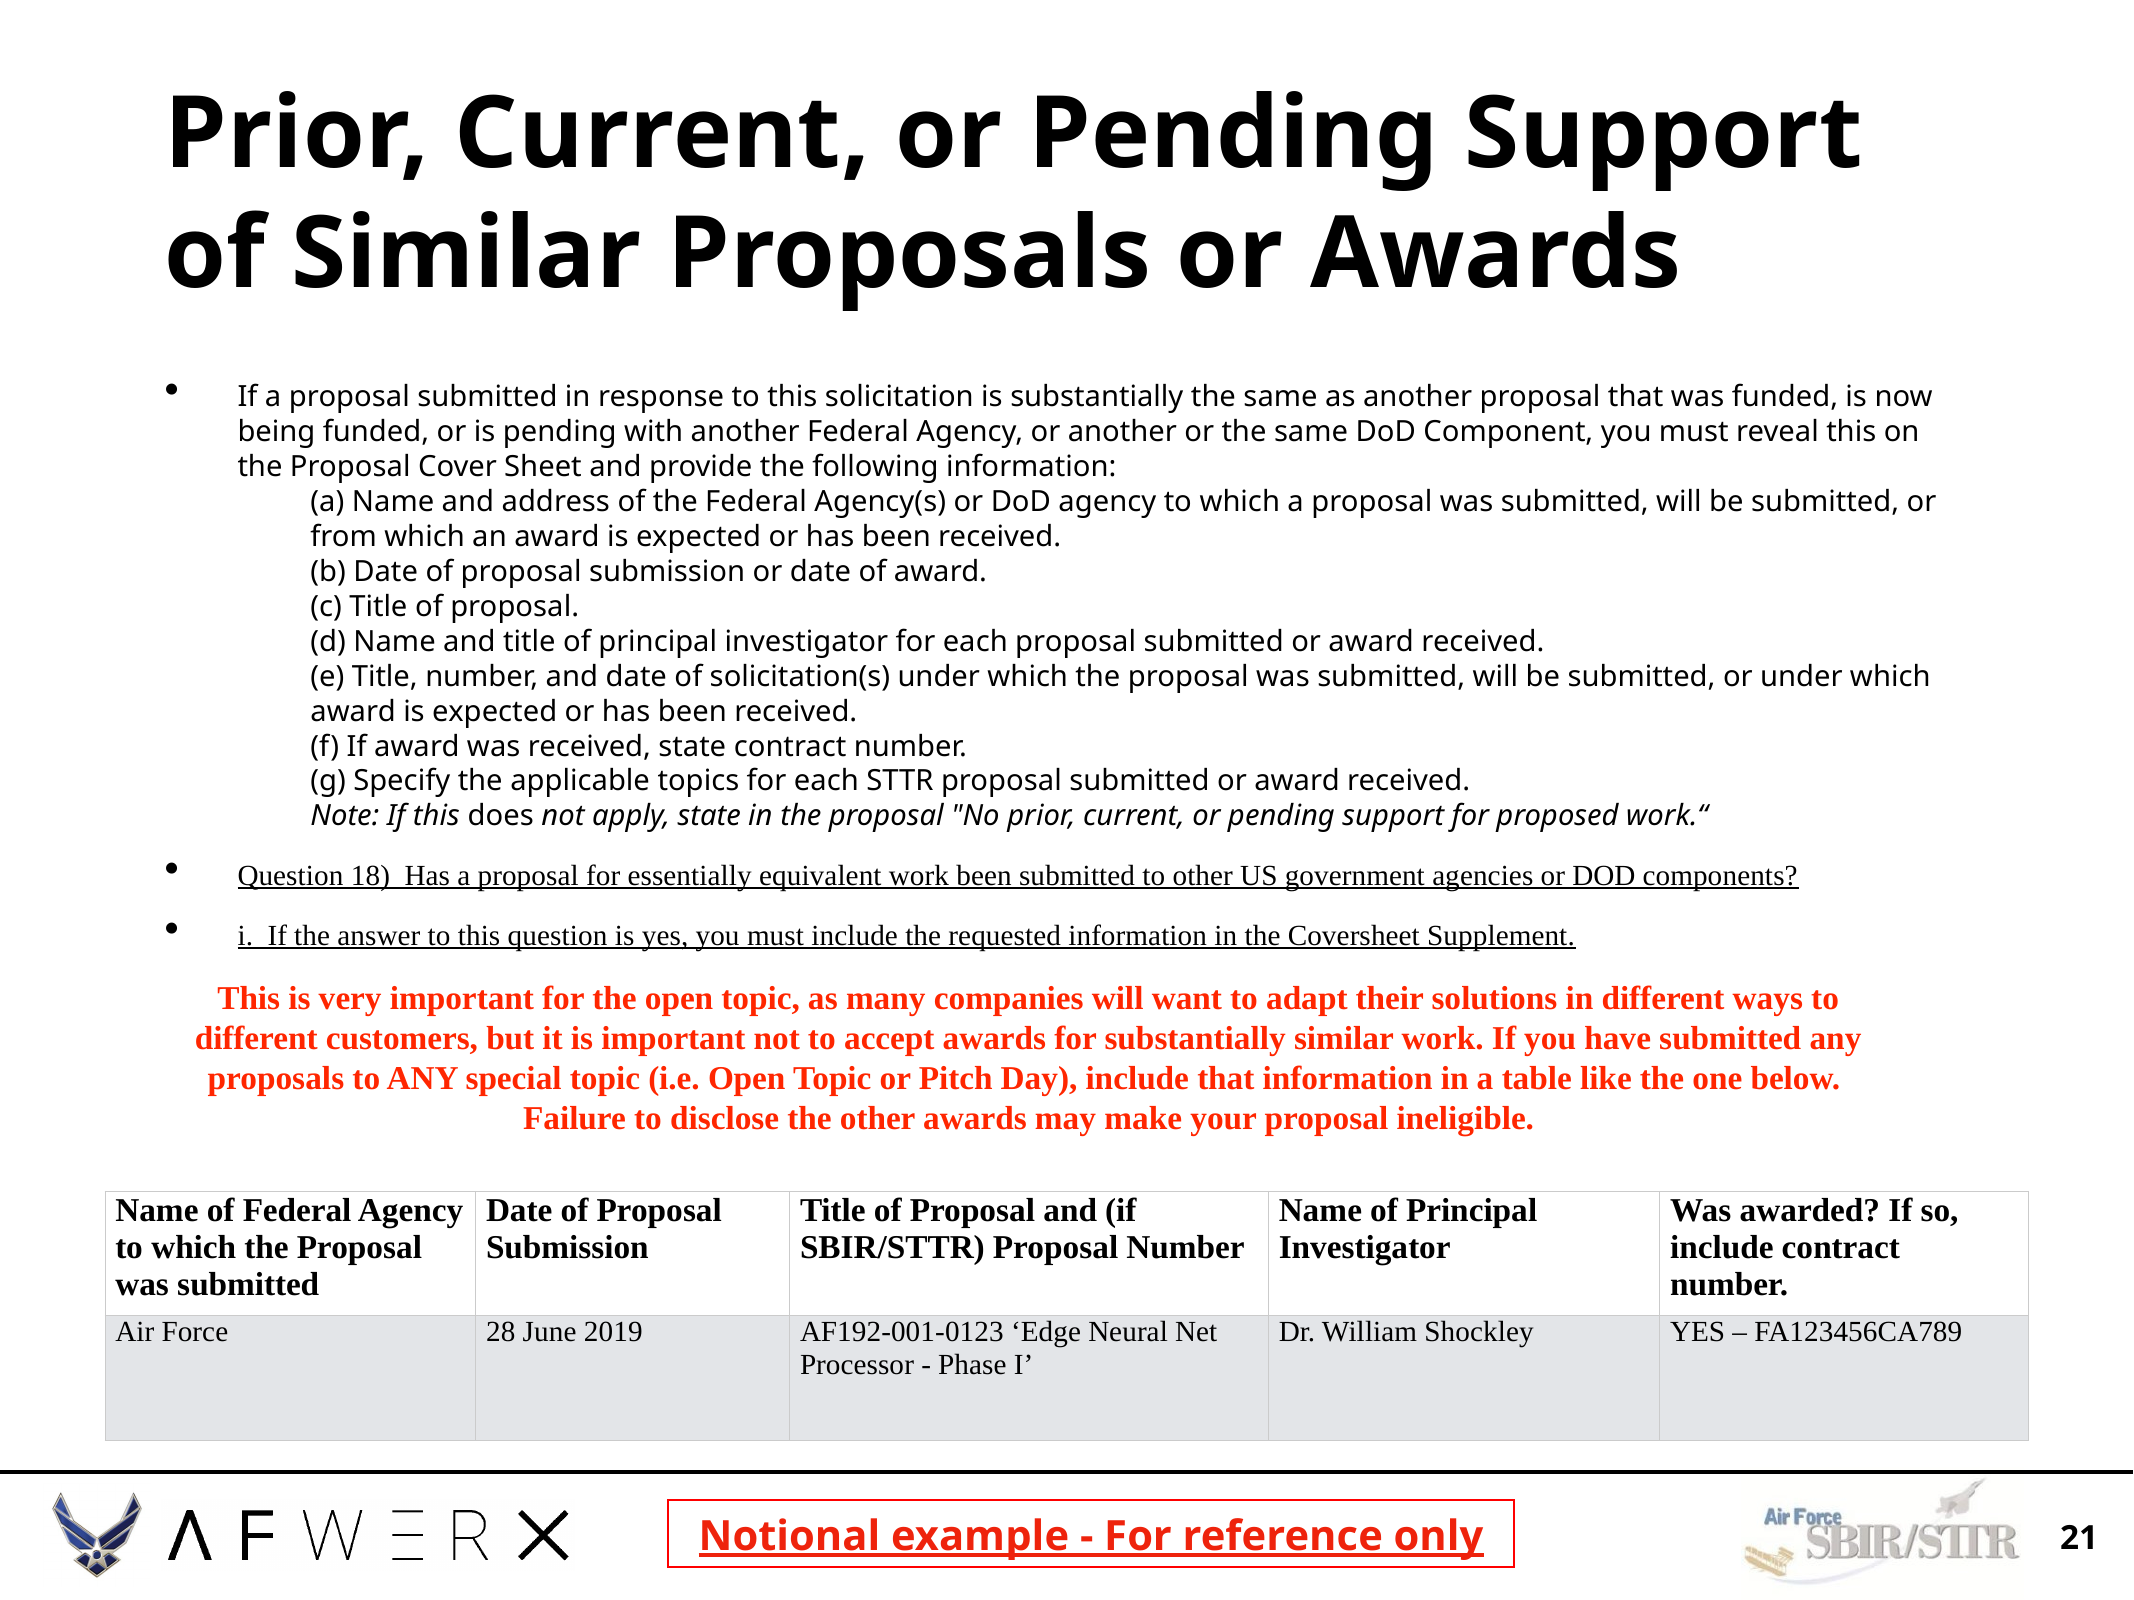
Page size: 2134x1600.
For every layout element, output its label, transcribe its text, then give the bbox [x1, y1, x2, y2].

table_header Title of Proposal and (if SBIR/STTR) Proposal Number [790, 1192, 1268, 1315]
table_cell Air Force [106, 1316, 475, 1440]
table_header Was awarded? If so, include contract number. [1660, 1192, 2028, 1315]
list If a proposal submitted in response to this solicitation is substantially the same as another proposal that was funded, is now being funded, or is pending with another Federal Agency, or another or the same DoD Component, you must reveal this on the Proposal Cover Sheet and provide the following information: (a) Name and address of the Federal Agency(s) or DoD agency to which a proposal was submitted, will be submitted, or from which an award is expected or has been received. (b) Date of proposal submission or date of award. (c) Title of proposal. (d) Name and title of principal investigator for each proposal submitted or award received. (e) Title, number, and date of solicitation(s) under which the proposal was submitted, will be submitted, or under which award is expected or has been received. (f) If award was received, state contract number. (g) Specify the applicable topics for each STTR proposal submitted or award received. Note: If this does not apply, state in the proposal "No prior, current, or pending support for proposed work.“ Question 18) Has a proposal for essentially equivalent work been submitted to other US government agencies or DOD components? i. If the answer to this question is yes, you must include the requested information in the Coversheet Supplement. This is very important for the open topic, as many companies will want to adapt their solutions in different ways to different customers, but it is important not to accept awards for substantially similar work. If you have submitted any proposals to ANY special topic (i.e. Open Topic or Pitch Day), include that information in a table like the one below. Failure to disclose the other awards may make your proposal ineligible. [155, 368, 1978, 1140]
picture [43, 1483, 151, 1587]
table_cell 28 June 2019 [476, 1316, 789, 1440]
text_box Most Phase I companies do have these costs. Provide estimates and top-level details of your estimated travel costs. (The actual values are likely to be different than these estimates, and that is okay.) [1741, 1474, 2024, 1600]
table_cell Dr. William Shockley [1269, 1316, 1659, 1440]
table_header Name of Federal Agency to which the Proposal was submitted [106, 1192, 475, 1315]
table_header Date of Proposal Submission [476, 1192, 789, 1315]
table_header Name of Principal Investigator [1269, 1192, 1659, 1315]
table_cell AF192-001-0123 ‘Edge Neural Net Processor - Phase I’ [790, 1316, 1268, 1440]
title Prior, Current, or Pending Support of Similar Proposals or Awards [155, 41, 1978, 334]
table_cell YES – FA123456CA789 [1660, 1316, 2028, 1440]
